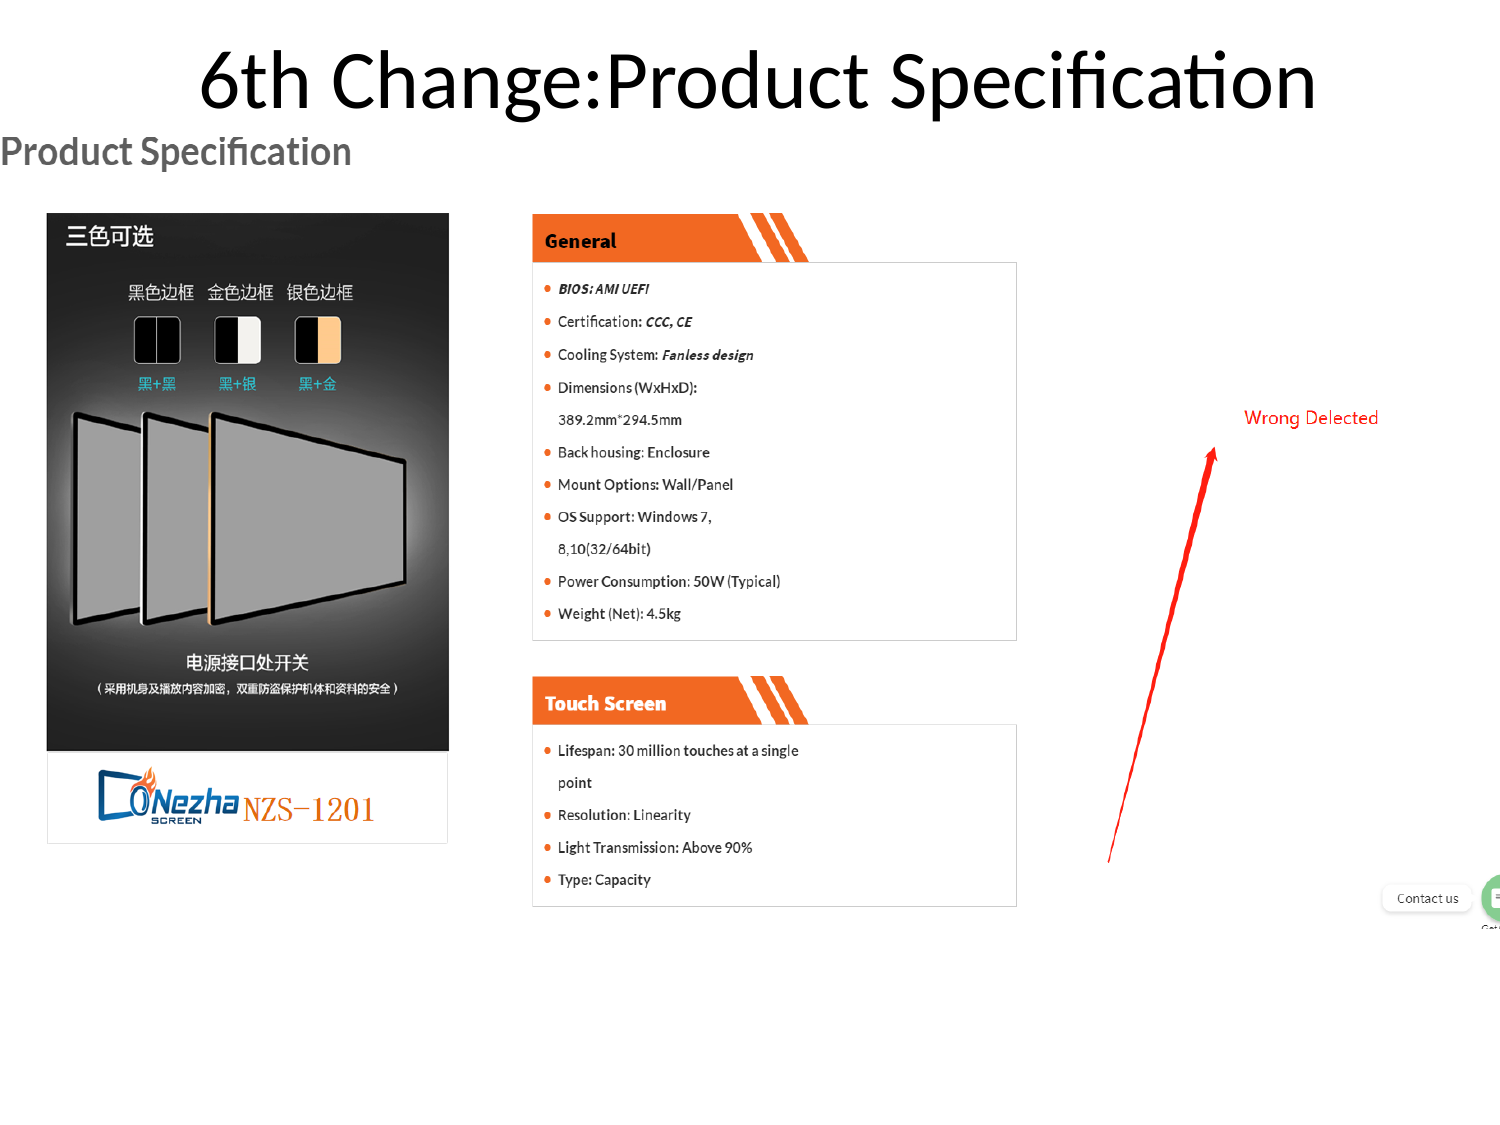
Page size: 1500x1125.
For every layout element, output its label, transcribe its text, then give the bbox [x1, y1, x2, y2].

title 6th Change:Product Specification [0, 0, 1500, 136]
picture [0, 136, 1500, 929]
